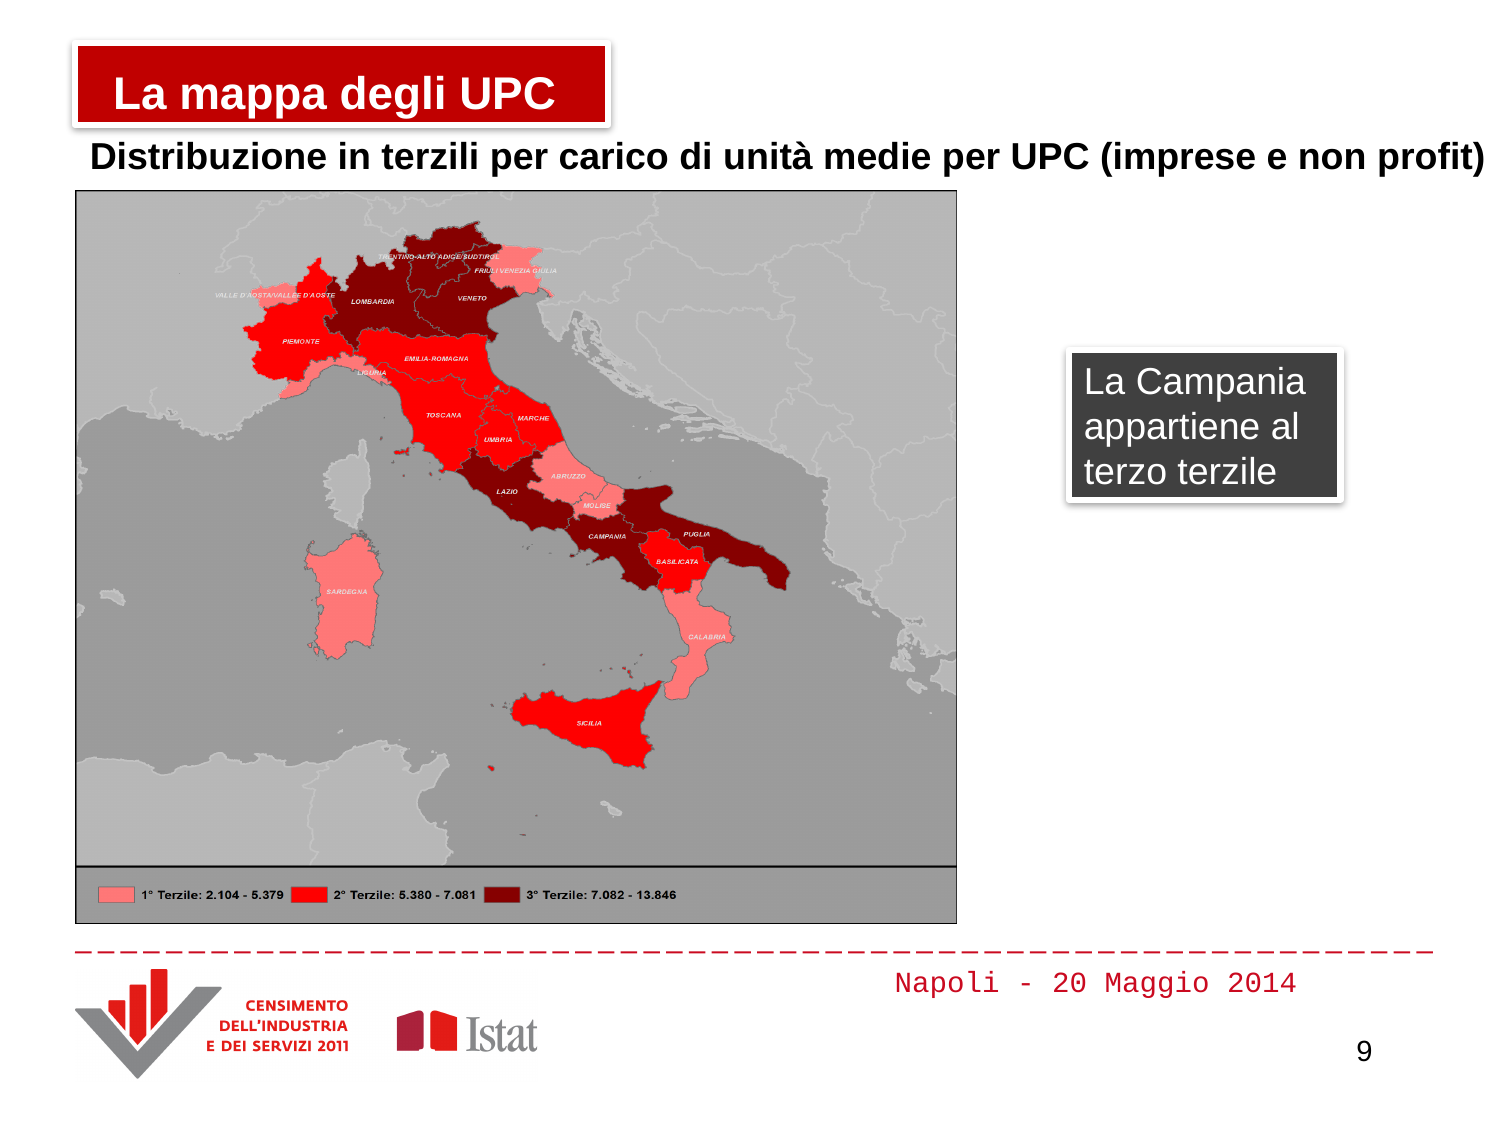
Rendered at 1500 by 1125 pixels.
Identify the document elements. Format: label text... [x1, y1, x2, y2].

text_box La Campania appartiene al terzo terzile [1066, 347, 1344, 503]
text_box Distribuzione in terzili per carico di unità medie per UPC (imprese e non profit) [75, 124, 1500, 245]
slide_number 9 [1074, 1025, 1388, 1100]
picture [74, 969, 538, 1082]
picture [74, 190, 957, 924]
text_box La mappa degli UPC [72, 40, 611, 128]
text_box Napoli - 20 Maggio 2014 [879, 955, 1471, 1006]
